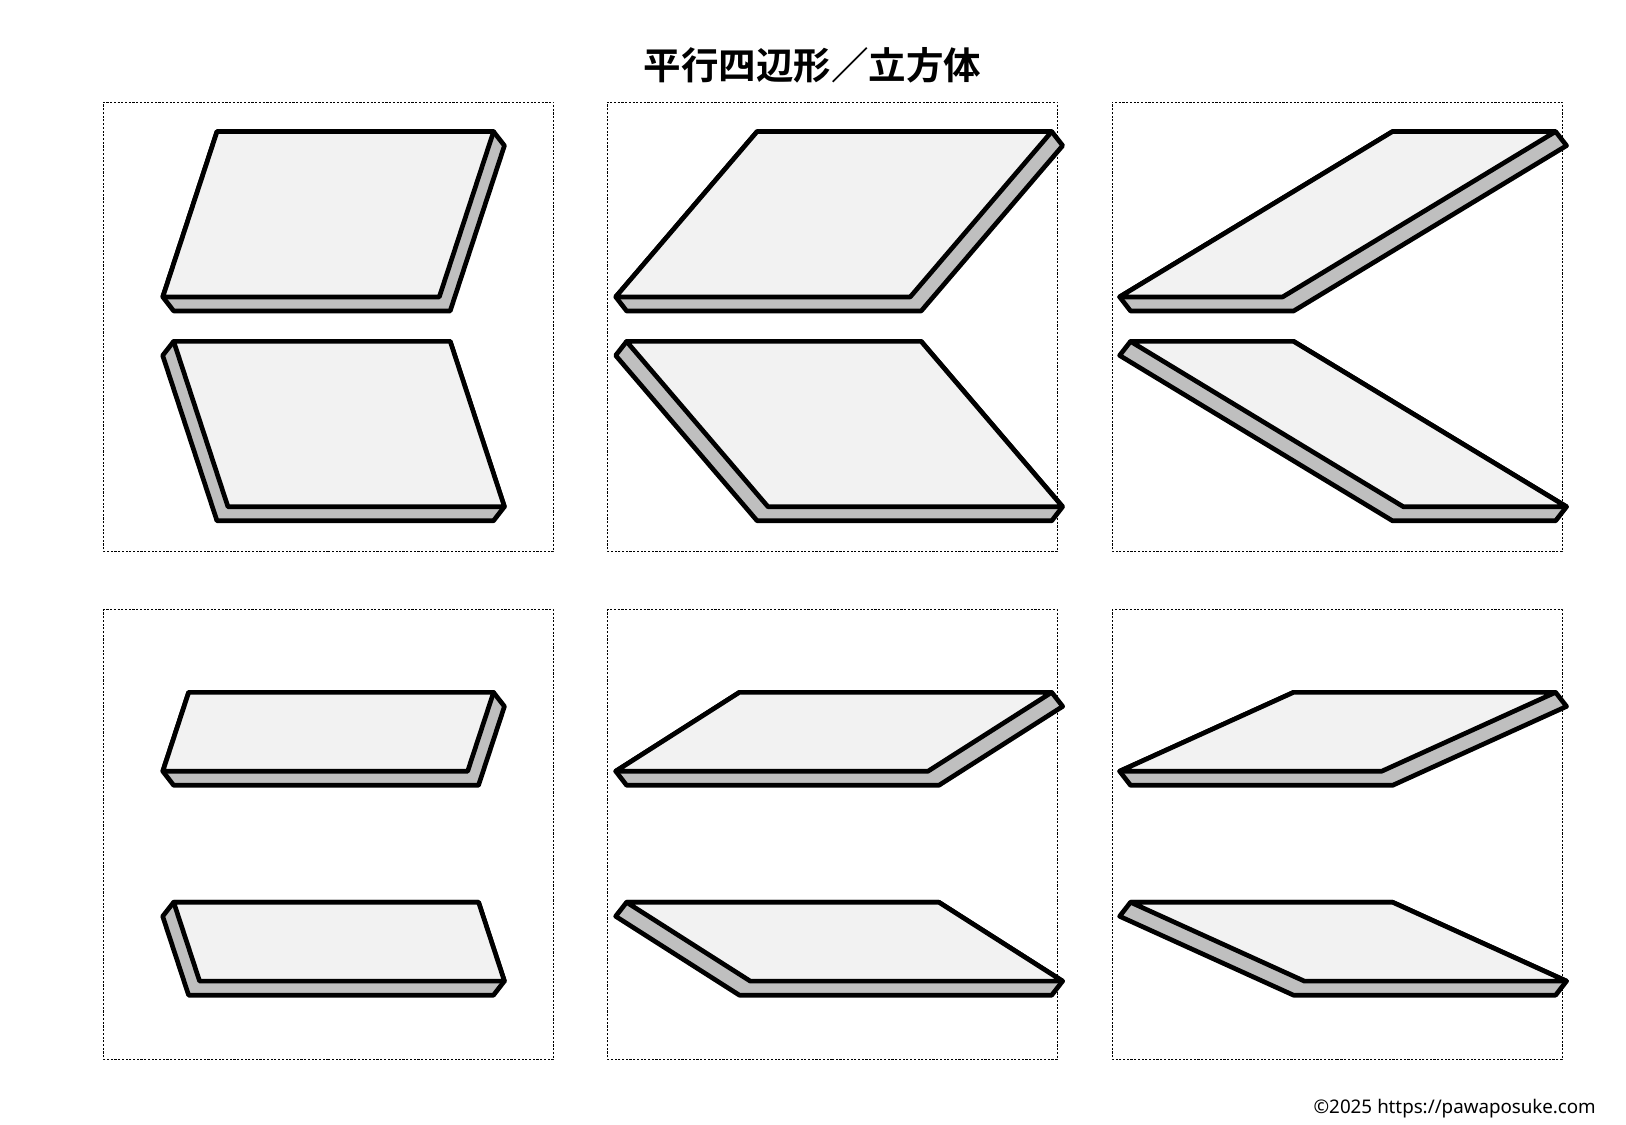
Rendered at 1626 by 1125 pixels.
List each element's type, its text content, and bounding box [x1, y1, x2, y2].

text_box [1119, 692, 1567, 786]
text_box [615, 341, 1063, 522]
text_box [1119, 341, 1567, 522]
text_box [162, 901, 505, 996]
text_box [162, 692, 505, 786]
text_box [615, 692, 1063, 786]
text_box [615, 131, 1063, 312]
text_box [162, 341, 505, 522]
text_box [1119, 901, 1567, 996]
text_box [1119, 131, 1567, 312]
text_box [615, 901, 1063, 996]
text_box 平行四辺形／立方体 [628, 34, 997, 95]
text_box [162, 131, 505, 312]
